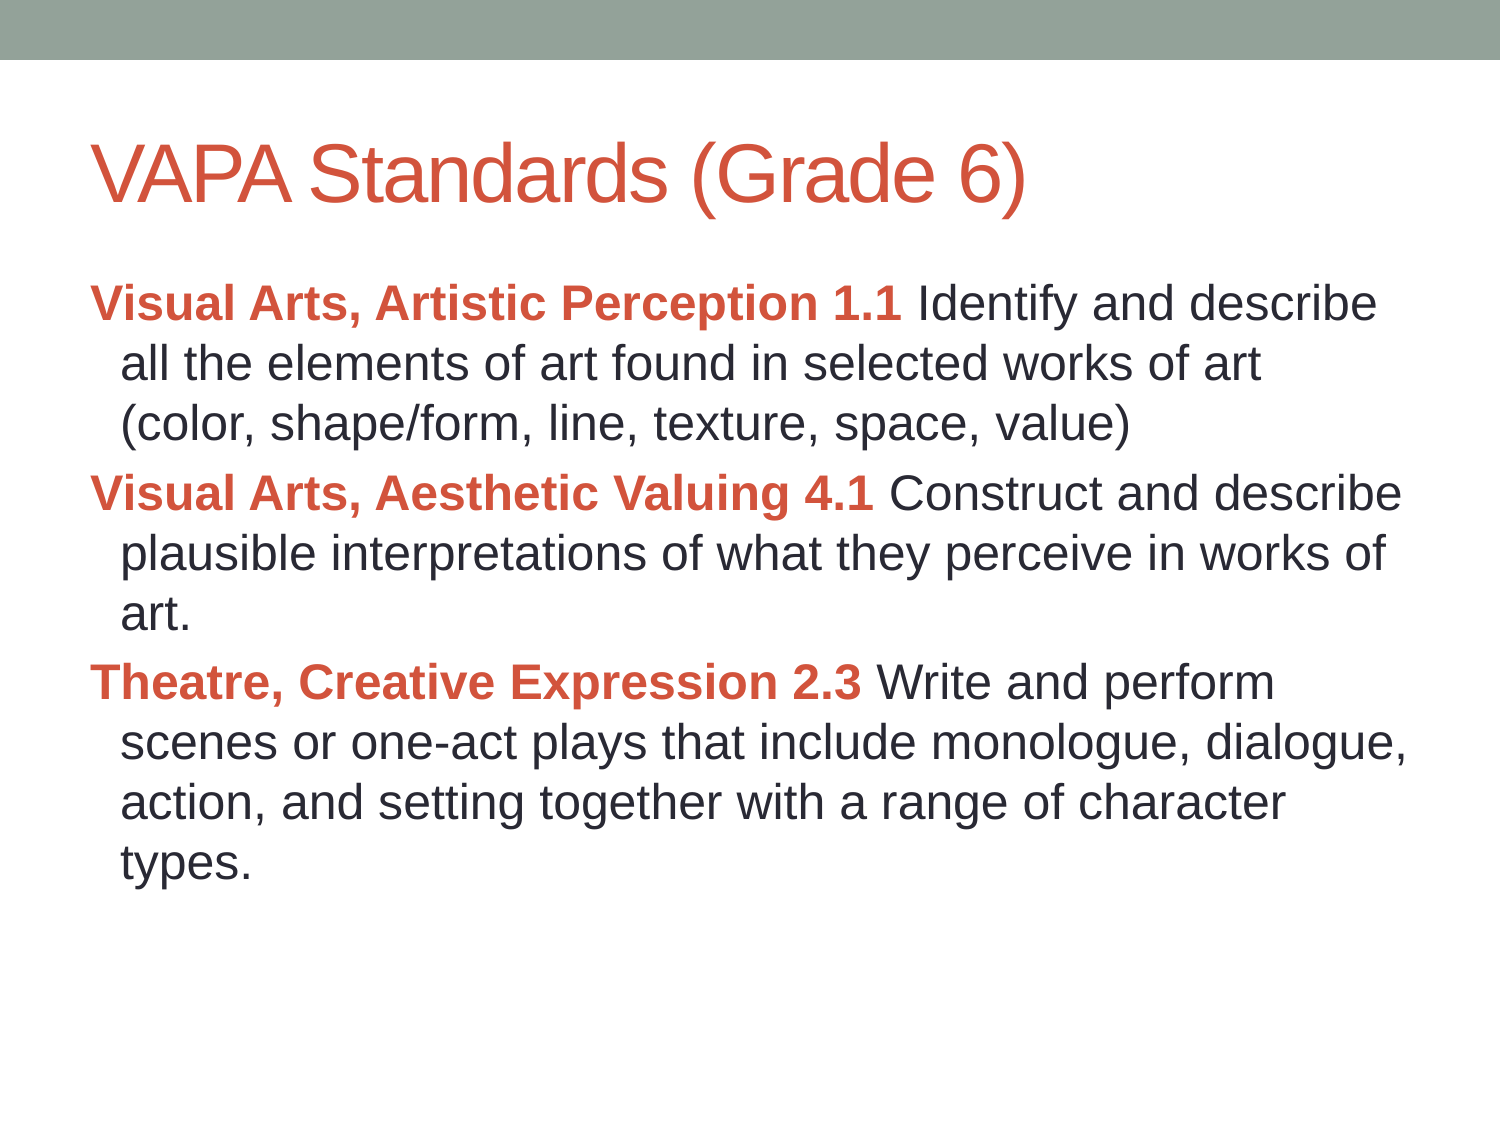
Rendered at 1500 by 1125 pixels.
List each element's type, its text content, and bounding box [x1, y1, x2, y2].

list Visual Arts, Artistic Perception 1.1 Identify and describe all the elements of art found in selected works of art (color, shape/form, line, texture, space, value) Visual Arts, Aesthetic Valuing 4.1 Construct and describe plausible interpretations of what they perceive in works of art. Theatre, Creative Expression 2.3 Write and perform scenes or one-act plays that include monologue, dialogue, action, and setting together with a range of character types. [75, 262, 1425, 1063]
title VAPA Standards (Grade 6) [75, 87, 1425, 250]
